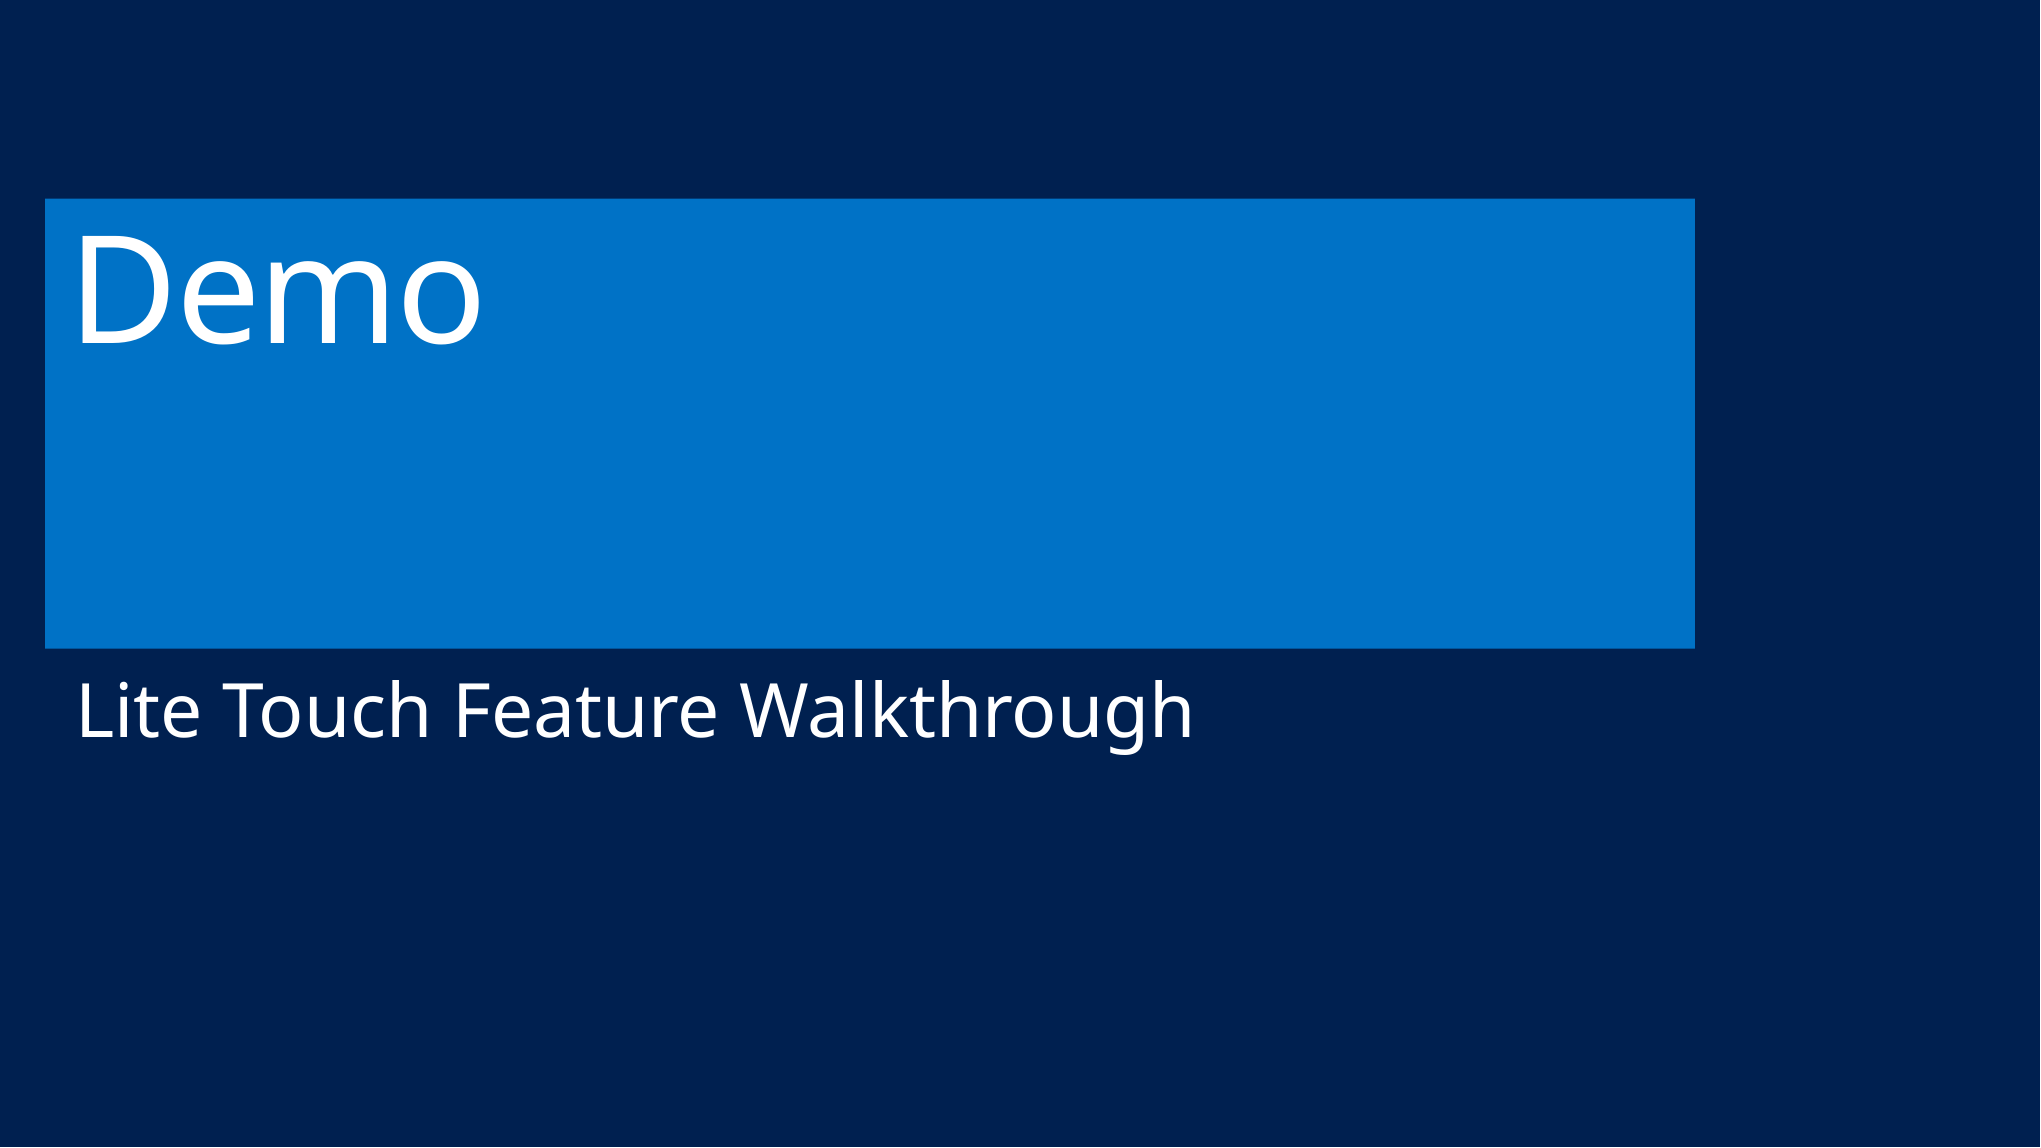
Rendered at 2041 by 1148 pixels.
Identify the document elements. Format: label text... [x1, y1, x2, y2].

title Demo [45, 198, 1695, 648]
list Lite Touch Feature Walkthrough [45, 648, 1696, 949]
